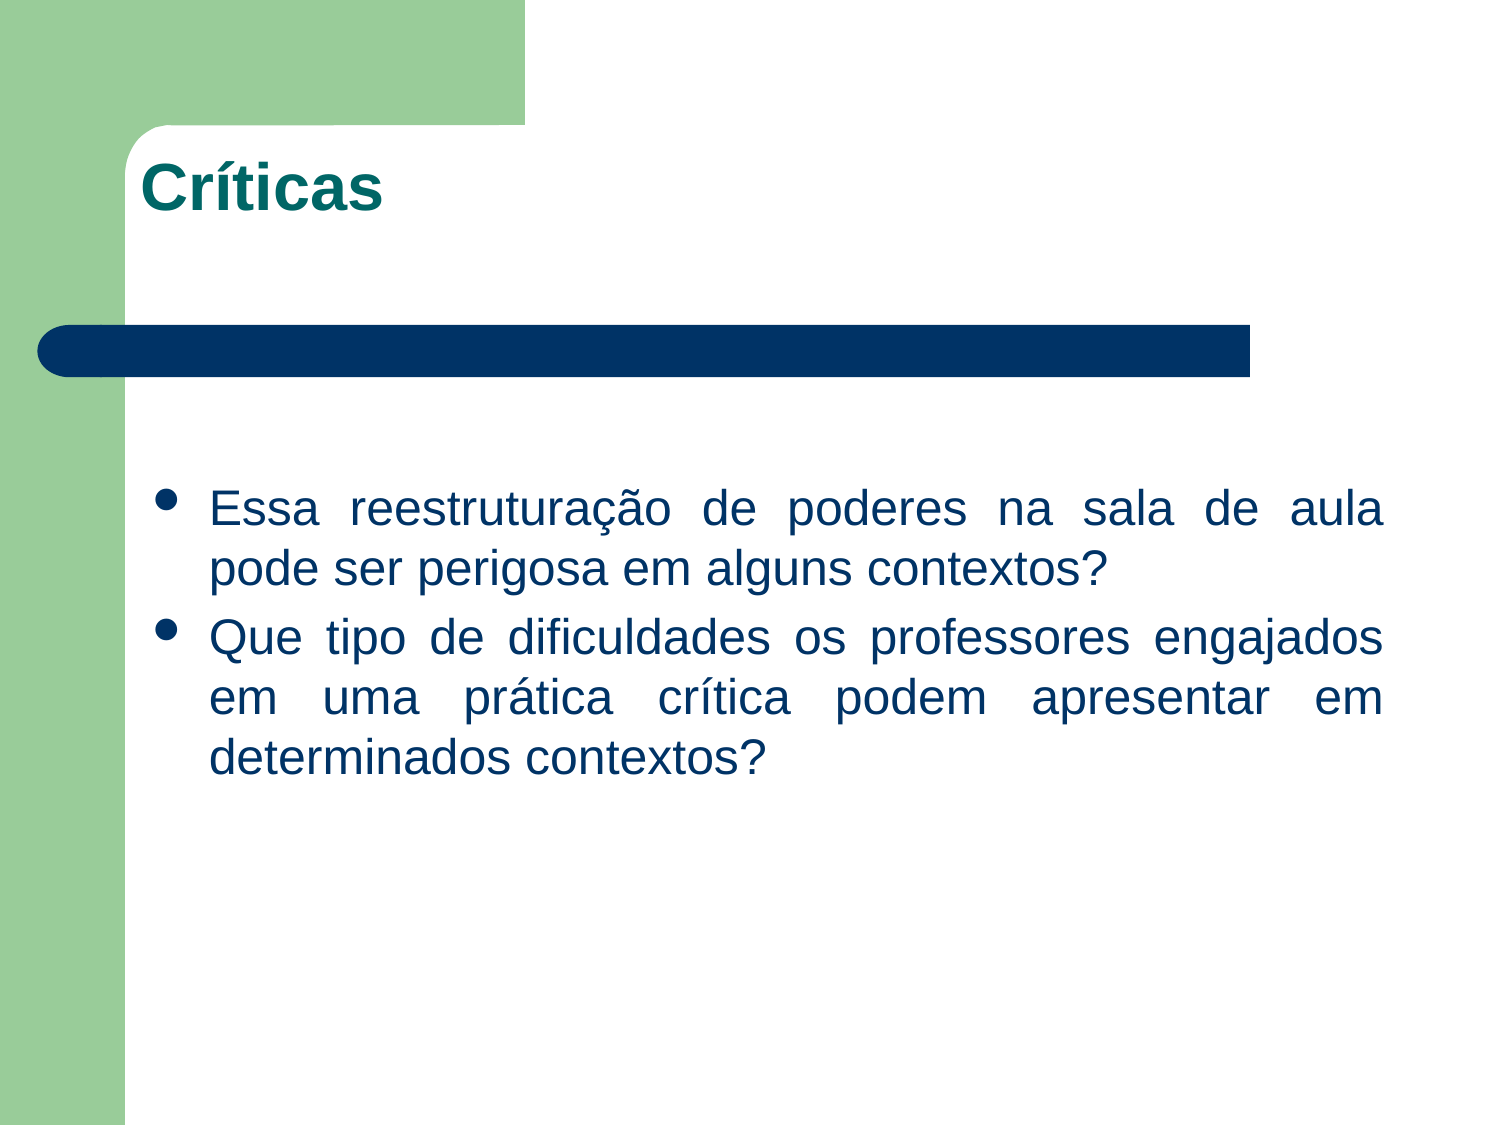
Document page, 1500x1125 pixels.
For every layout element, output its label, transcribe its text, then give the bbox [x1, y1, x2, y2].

list Essa reestruturação de poderes na sala de aula pode ser perigosa em alguns contextos? Que tipo de dificuldades os professores engajados em uma prática crítica podem apresentar em determinados contextos? [137, 387, 1400, 999]
title Críticas [124, 124, 1426, 313]
